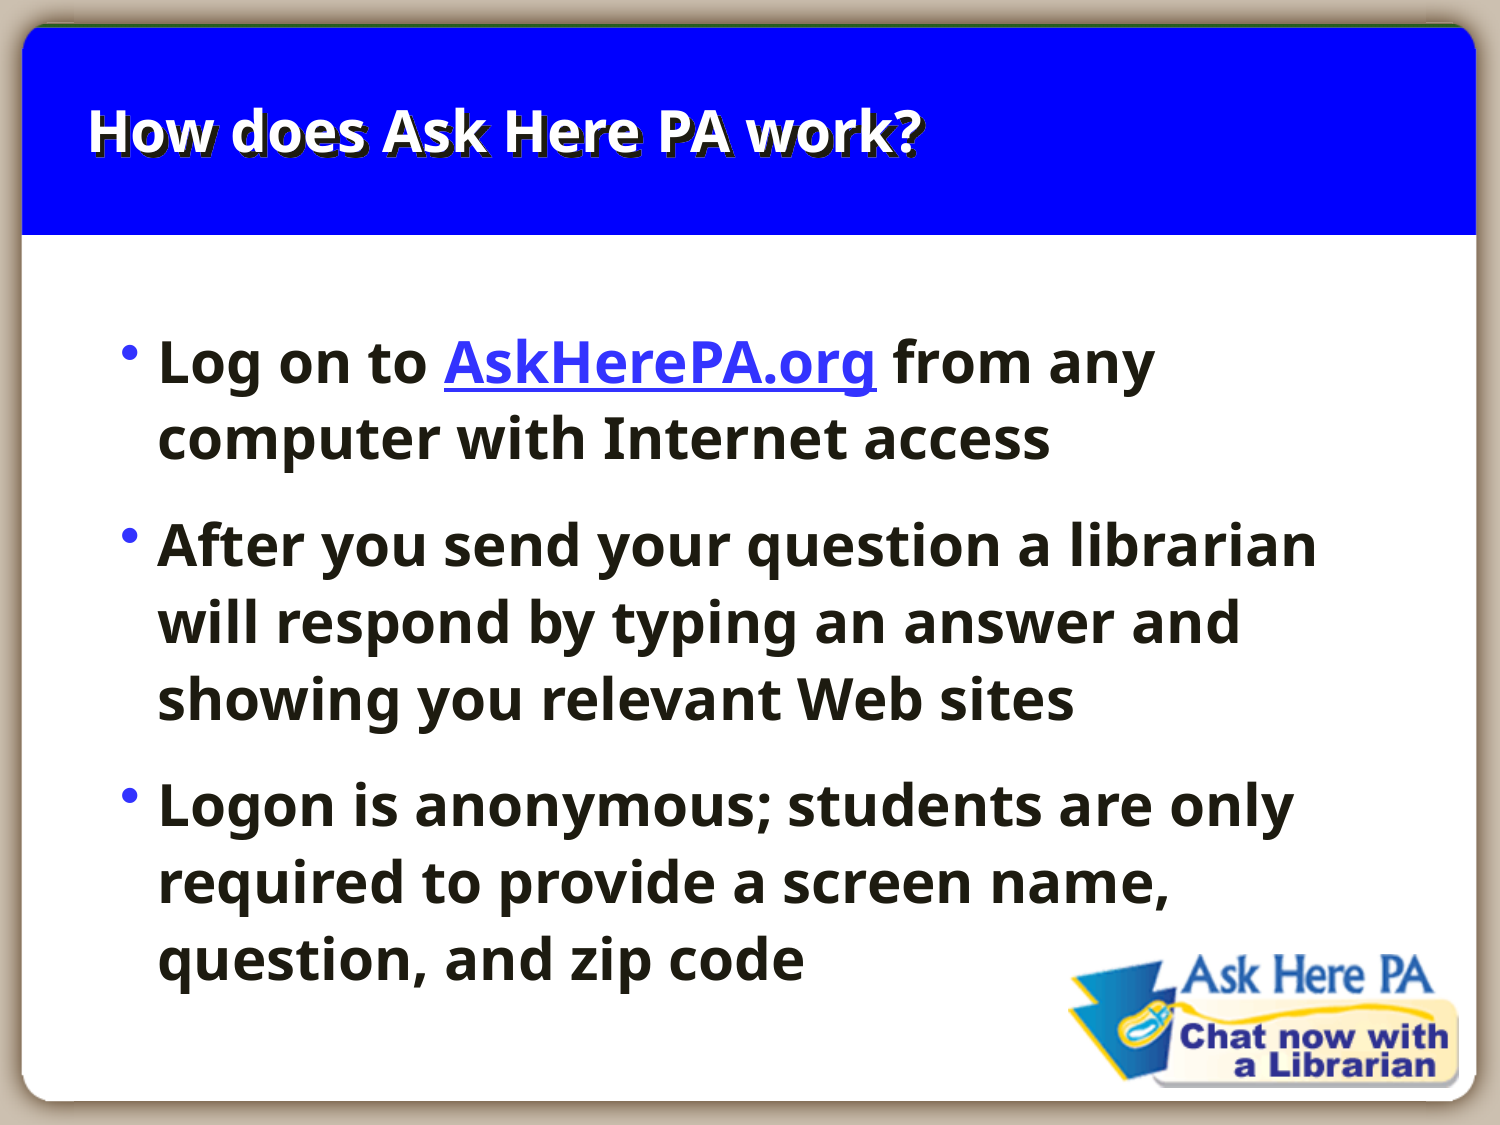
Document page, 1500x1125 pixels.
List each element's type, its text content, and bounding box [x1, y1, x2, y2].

title How does Ask Here PA work? [71, 23, 1119, 236]
list Log on to AskHerePA.org from any computer with Internet access After you send your question a librarian will respond by typing an answer and showing you relevant Web sites Logon is anonymous; students are only required to provide a screen name, question, and zip code [117, 317, 1382, 1008]
picture [0, 0, 1500, 1125]
